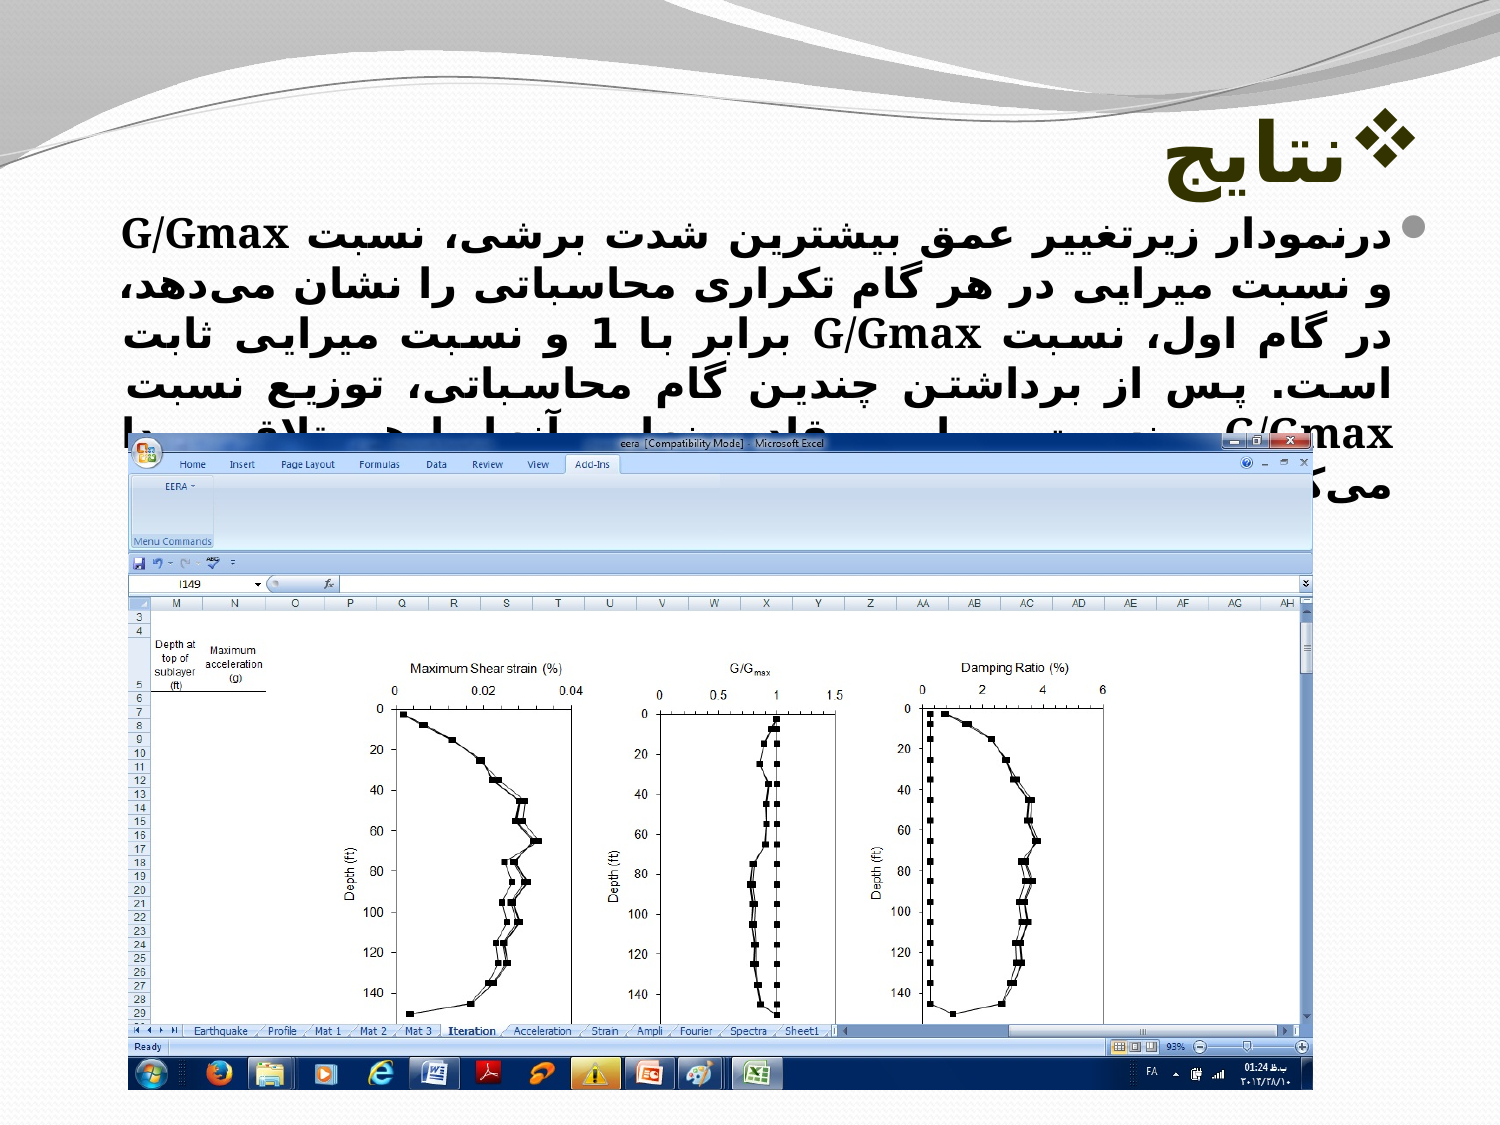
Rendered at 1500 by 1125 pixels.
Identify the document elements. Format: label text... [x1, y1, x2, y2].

table_cell [1313, 434, 1320, 920]
title نتایج [75, 11, 1425, 200]
table_cell [121, 434, 128, 920]
picture [128, 433, 1313, 1091]
list درنمودار زیرتغییر عمق بیشترین شدت برشی، نسبت G/Gmax و نسبت میرایی در هر گام تکراری محاسباتی را نشان می‌دهد، در گام اول، نسبت G/Gmax برابر با 1 و نسبت میرایی ثابت است. پس از برداشتن چندین گام محاسباتی، توزیع نسبت G/Gmax و نسبت میرایی مقادیر نهایی آنها با هم تلاقی پیدا می‌کنند. [103, 199, 1454, 920]
